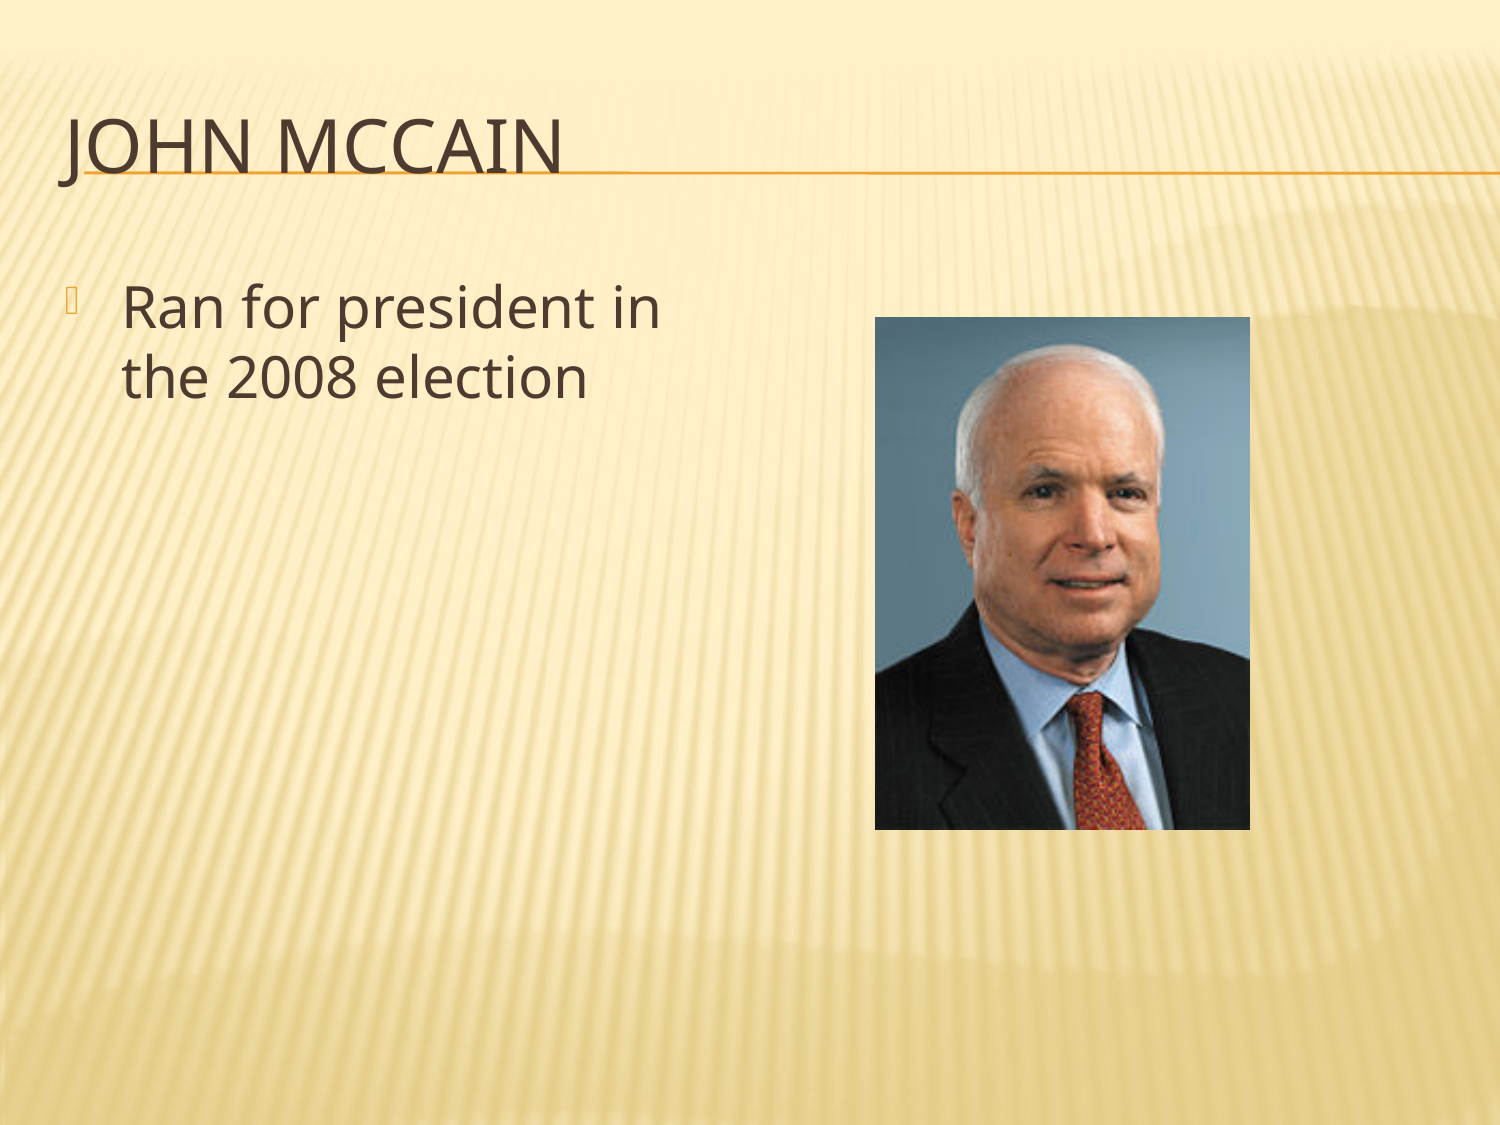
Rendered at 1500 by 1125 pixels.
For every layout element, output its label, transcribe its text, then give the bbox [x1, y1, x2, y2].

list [874, 316, 1251, 830]
title John McCain [49, 75, 1475, 213]
list Ran for president in the 2008 election [50, 262, 738, 1038]
